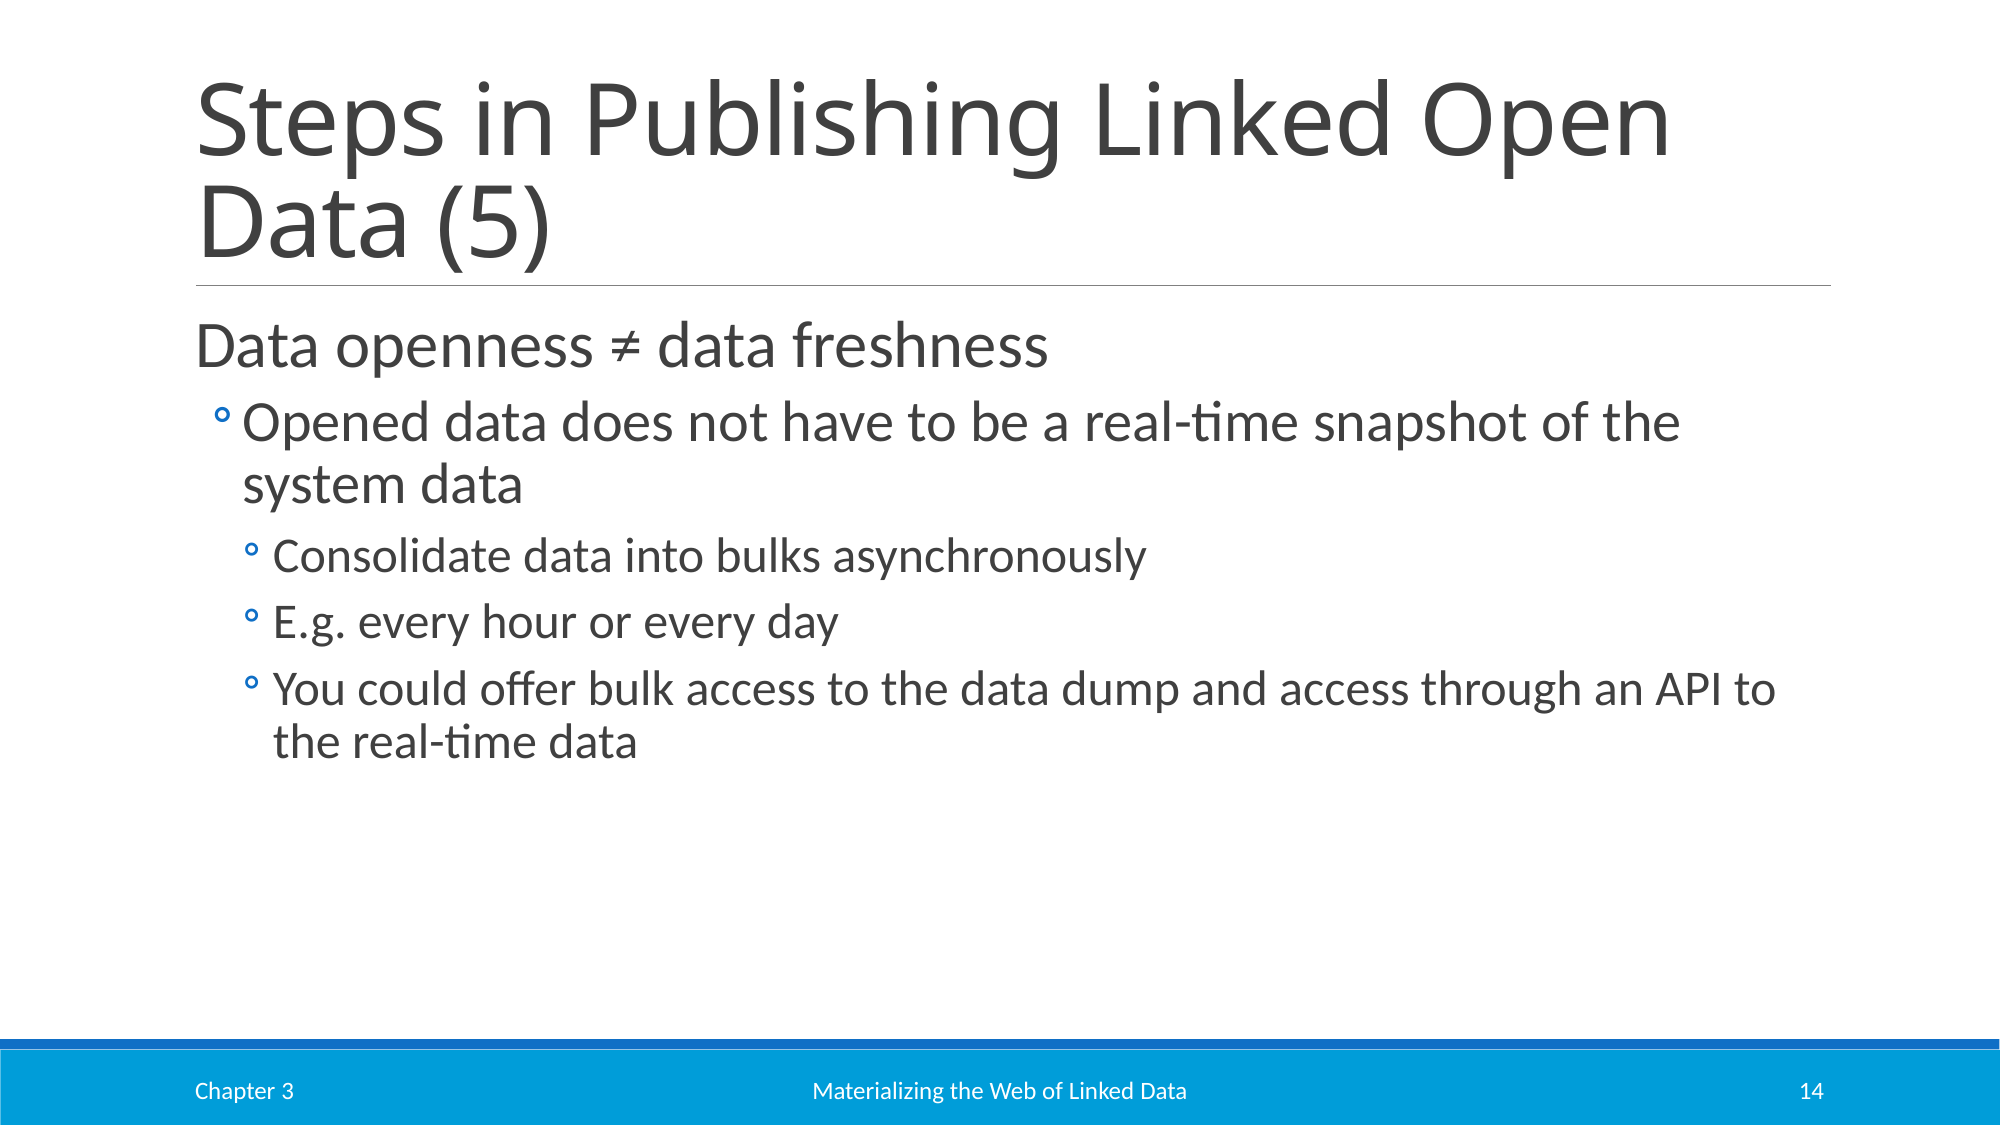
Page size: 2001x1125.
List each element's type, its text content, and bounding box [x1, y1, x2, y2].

footer Materializing the Web of Linked Data [604, 1059, 1396, 1120]
slide_number 14 [1624, 1059, 1840, 1120]
slide_number Chapter 3 [180, 1059, 586, 1120]
list Data openness ≠ data freshness Opened data does not have to be a real-time snapshot of the system data Consolidate data into bulks asynchronously E.g. every hour or every day You could offer bulk access to the data dump and access through an API to the real-time data [180, 302, 1830, 963]
title Steps in Publishing Linked Open Data (5) [180, 47, 1830, 285]
